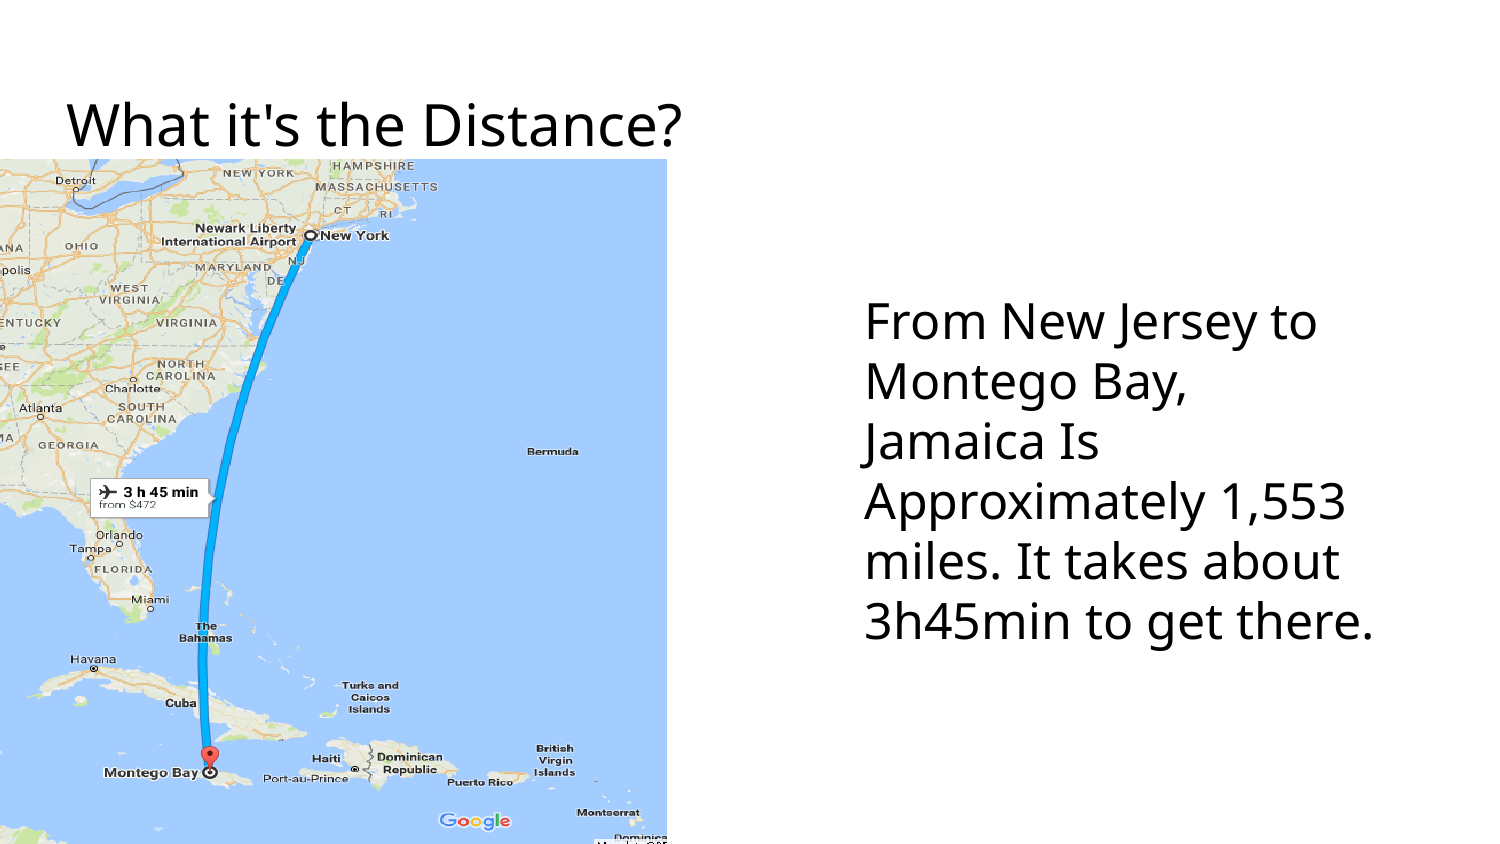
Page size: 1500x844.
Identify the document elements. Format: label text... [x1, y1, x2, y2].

title What it's the Distance? [51, 72, 1449, 167]
picture [0, 158, 668, 844]
text_box From New Jersey to Montego Bay, Jamaica Is Approximately 1,553 miles. It takes about 3h45min to get there. [849, 275, 1398, 741]
